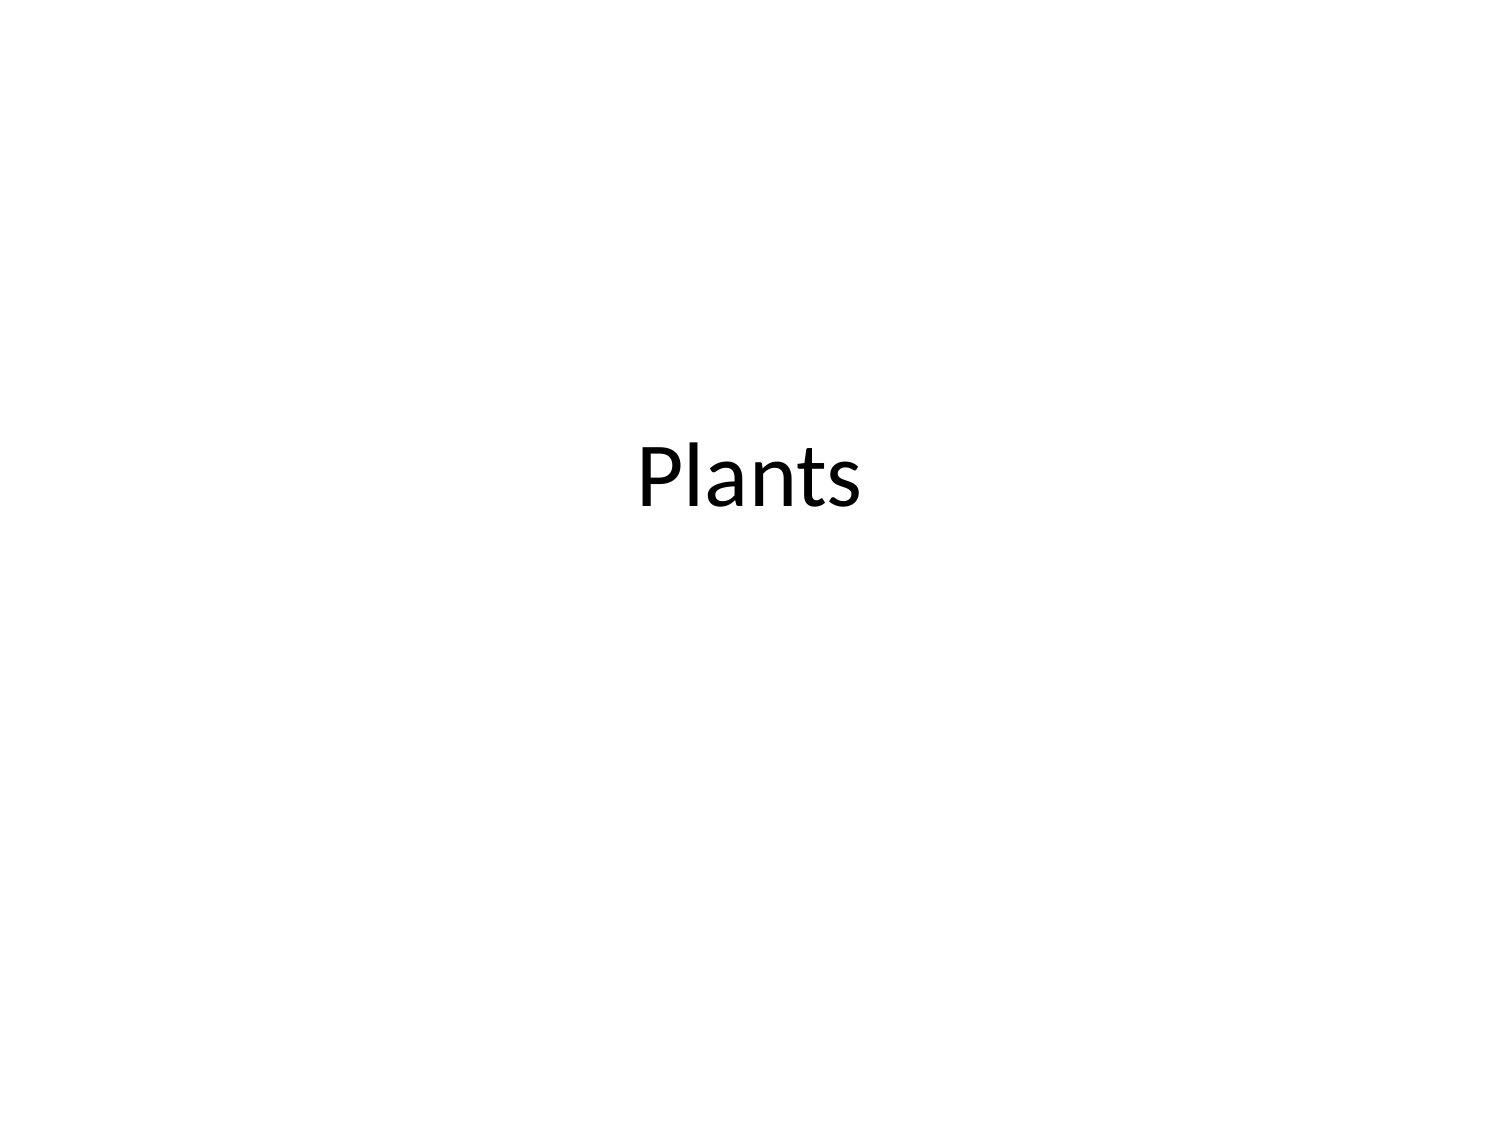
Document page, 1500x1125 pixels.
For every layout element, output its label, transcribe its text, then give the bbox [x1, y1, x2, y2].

title Plants [112, 349, 1388, 591]
